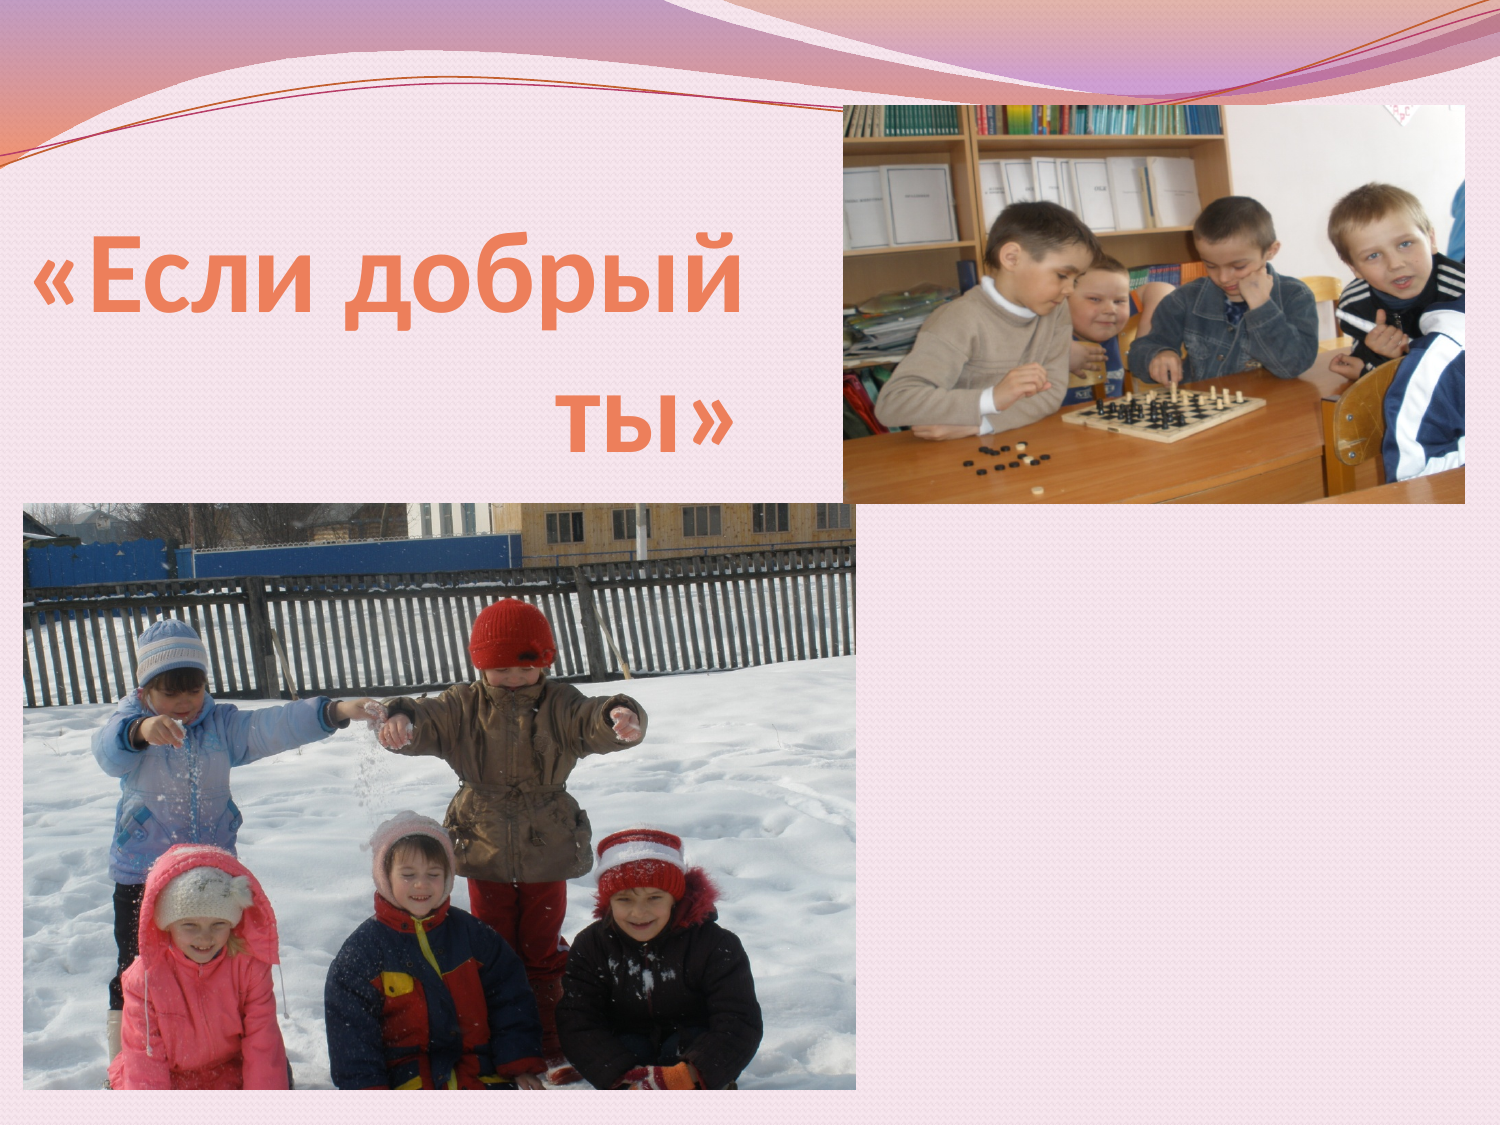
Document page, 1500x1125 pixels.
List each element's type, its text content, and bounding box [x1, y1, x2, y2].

picture [843, 105, 1466, 505]
title «Если добрый ты» [0, 0, 750, 476]
picture [23, 503, 856, 1091]
